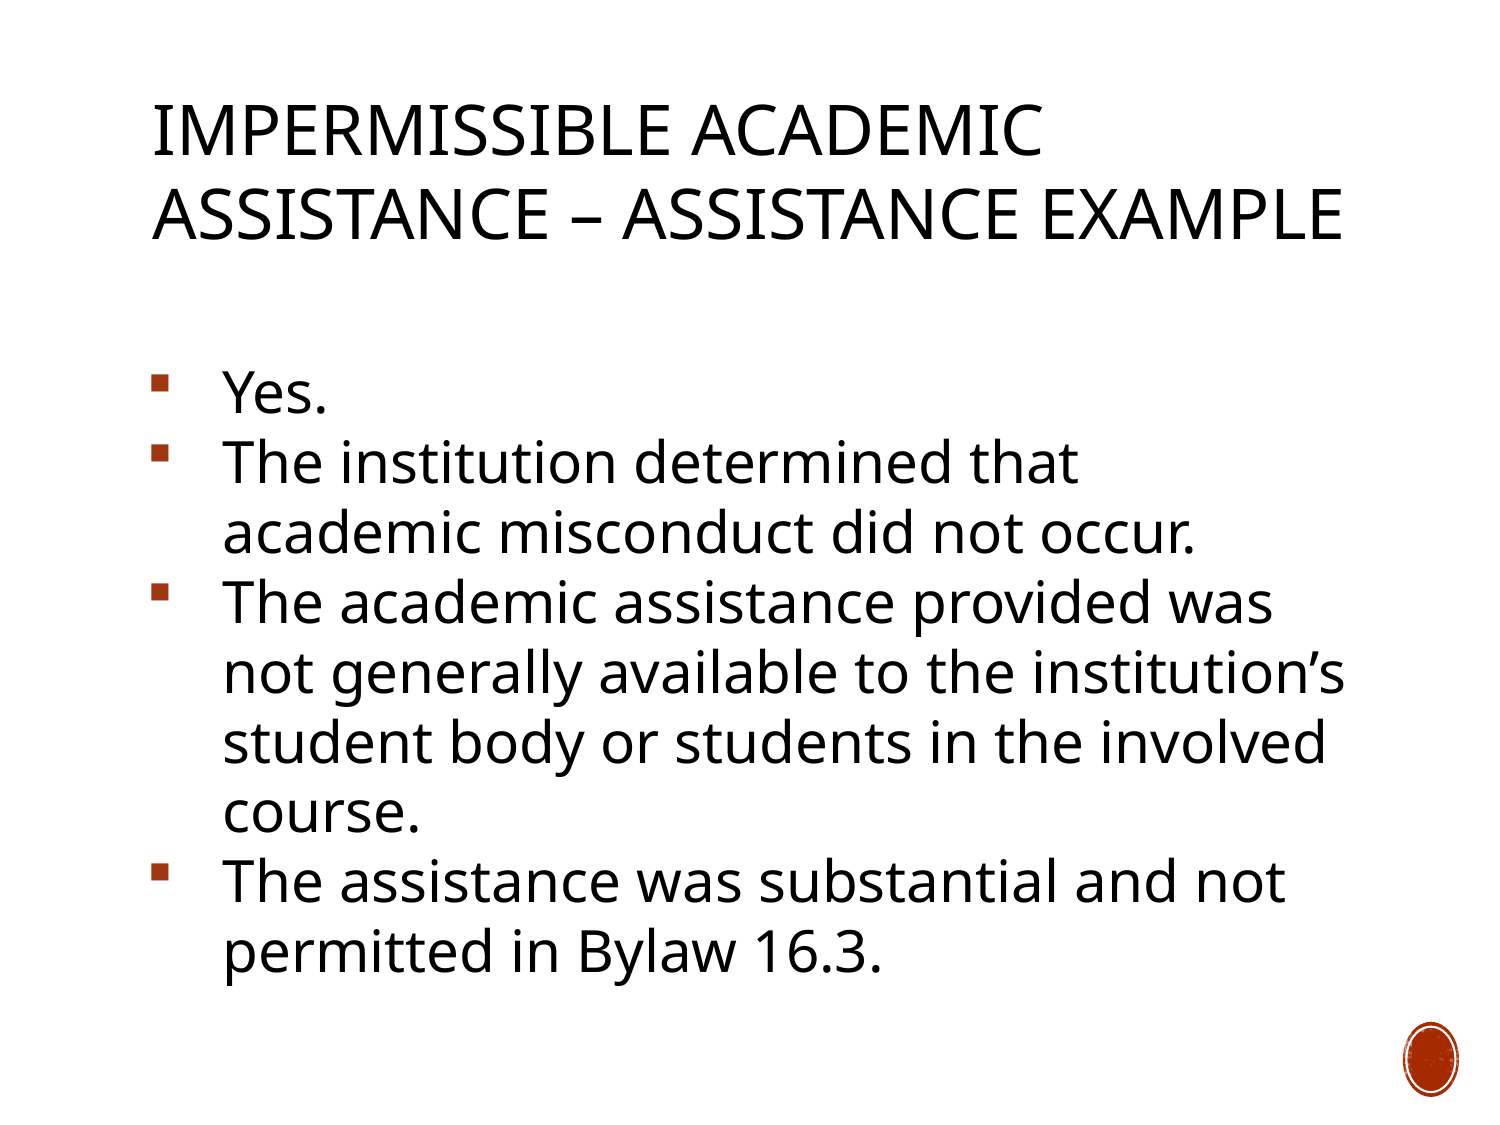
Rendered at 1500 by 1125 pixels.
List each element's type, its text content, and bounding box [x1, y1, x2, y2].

title Impermissible Academic Assistance – Assistance Example [137, 37, 1375, 302]
list Yes. The institution determined that academic misconduct did not occur. The academic assistance provided was not generally available to the institution’s student body or students in the involved course. The assistance was substantial and not permitted in Bylaw 16.3. [131, 348, 1370, 1013]
